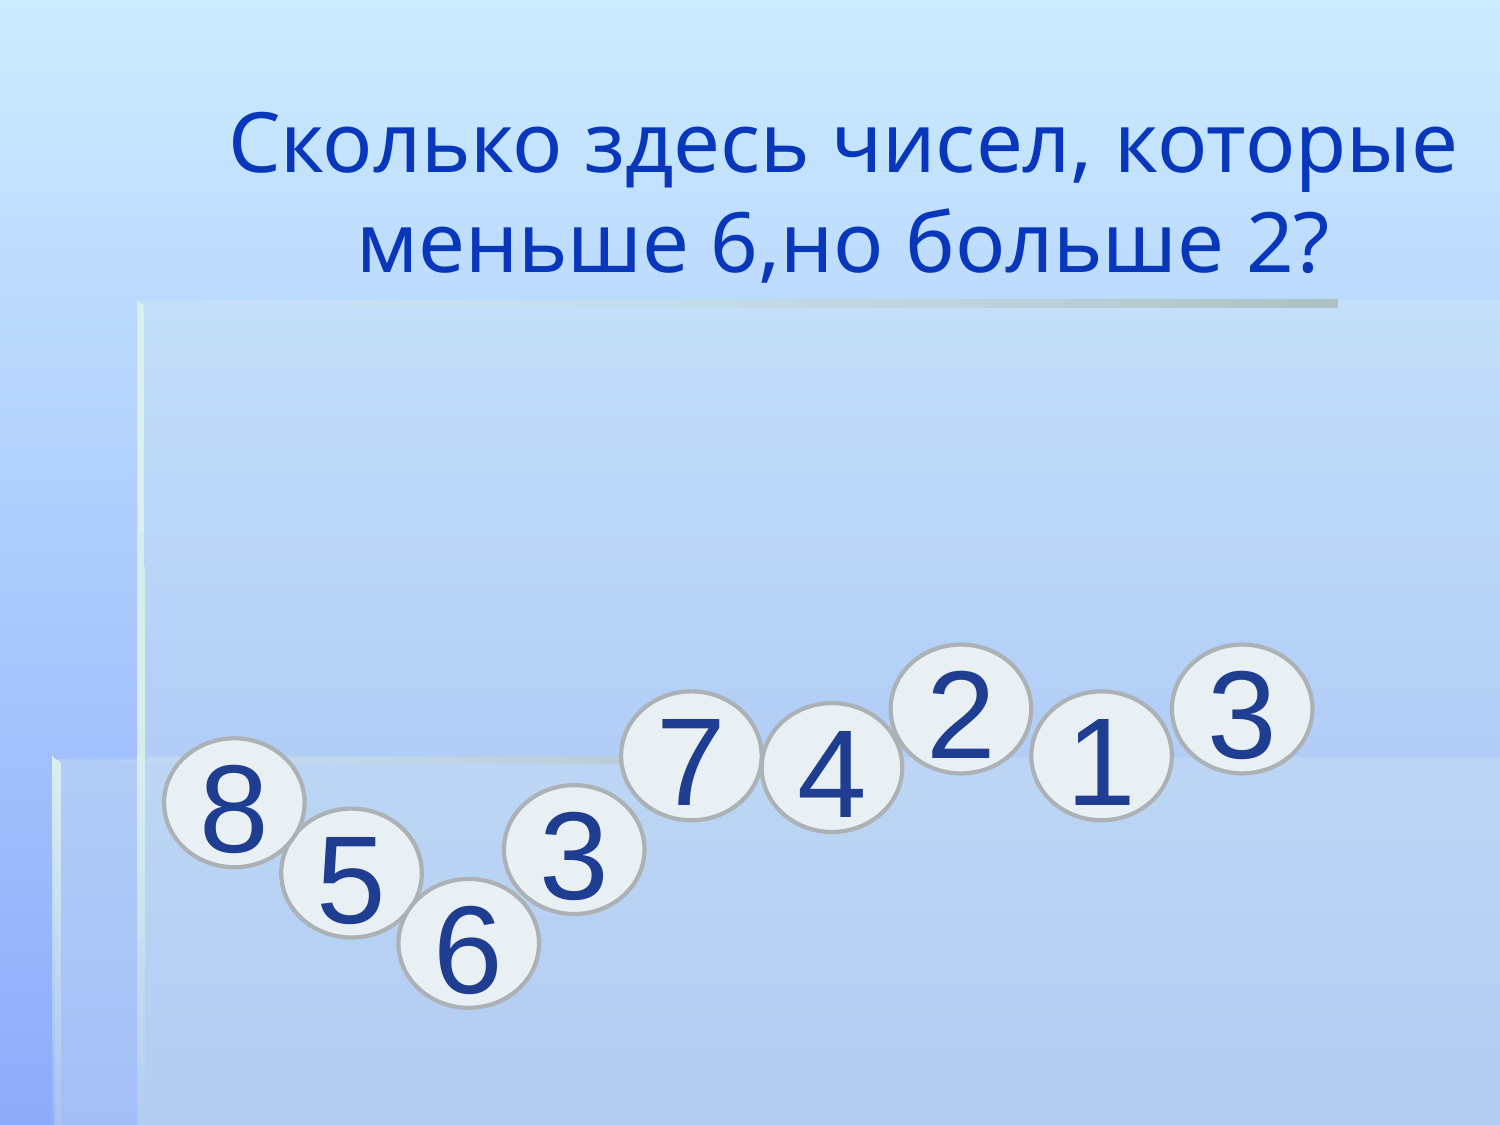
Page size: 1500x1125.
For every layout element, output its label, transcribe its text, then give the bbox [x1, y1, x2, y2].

text_box 2 [888, 642, 1034, 776]
text_box 7 [618, 689, 764, 823]
text_box 6 [396, 876, 542, 1010]
text_box 4 [760, 701, 905, 835]
text_box Сколько здесь чисел, которые меньше 6,но больше 2? [187, 82, 1500, 397]
text_box 8 [161, 736, 307, 870]
text_box 1 [1029, 689, 1174, 823]
text_box 3 [501, 783, 647, 917]
text_box 3 [1169, 642, 1315, 776]
text_box 5 [279, 806, 424, 940]
